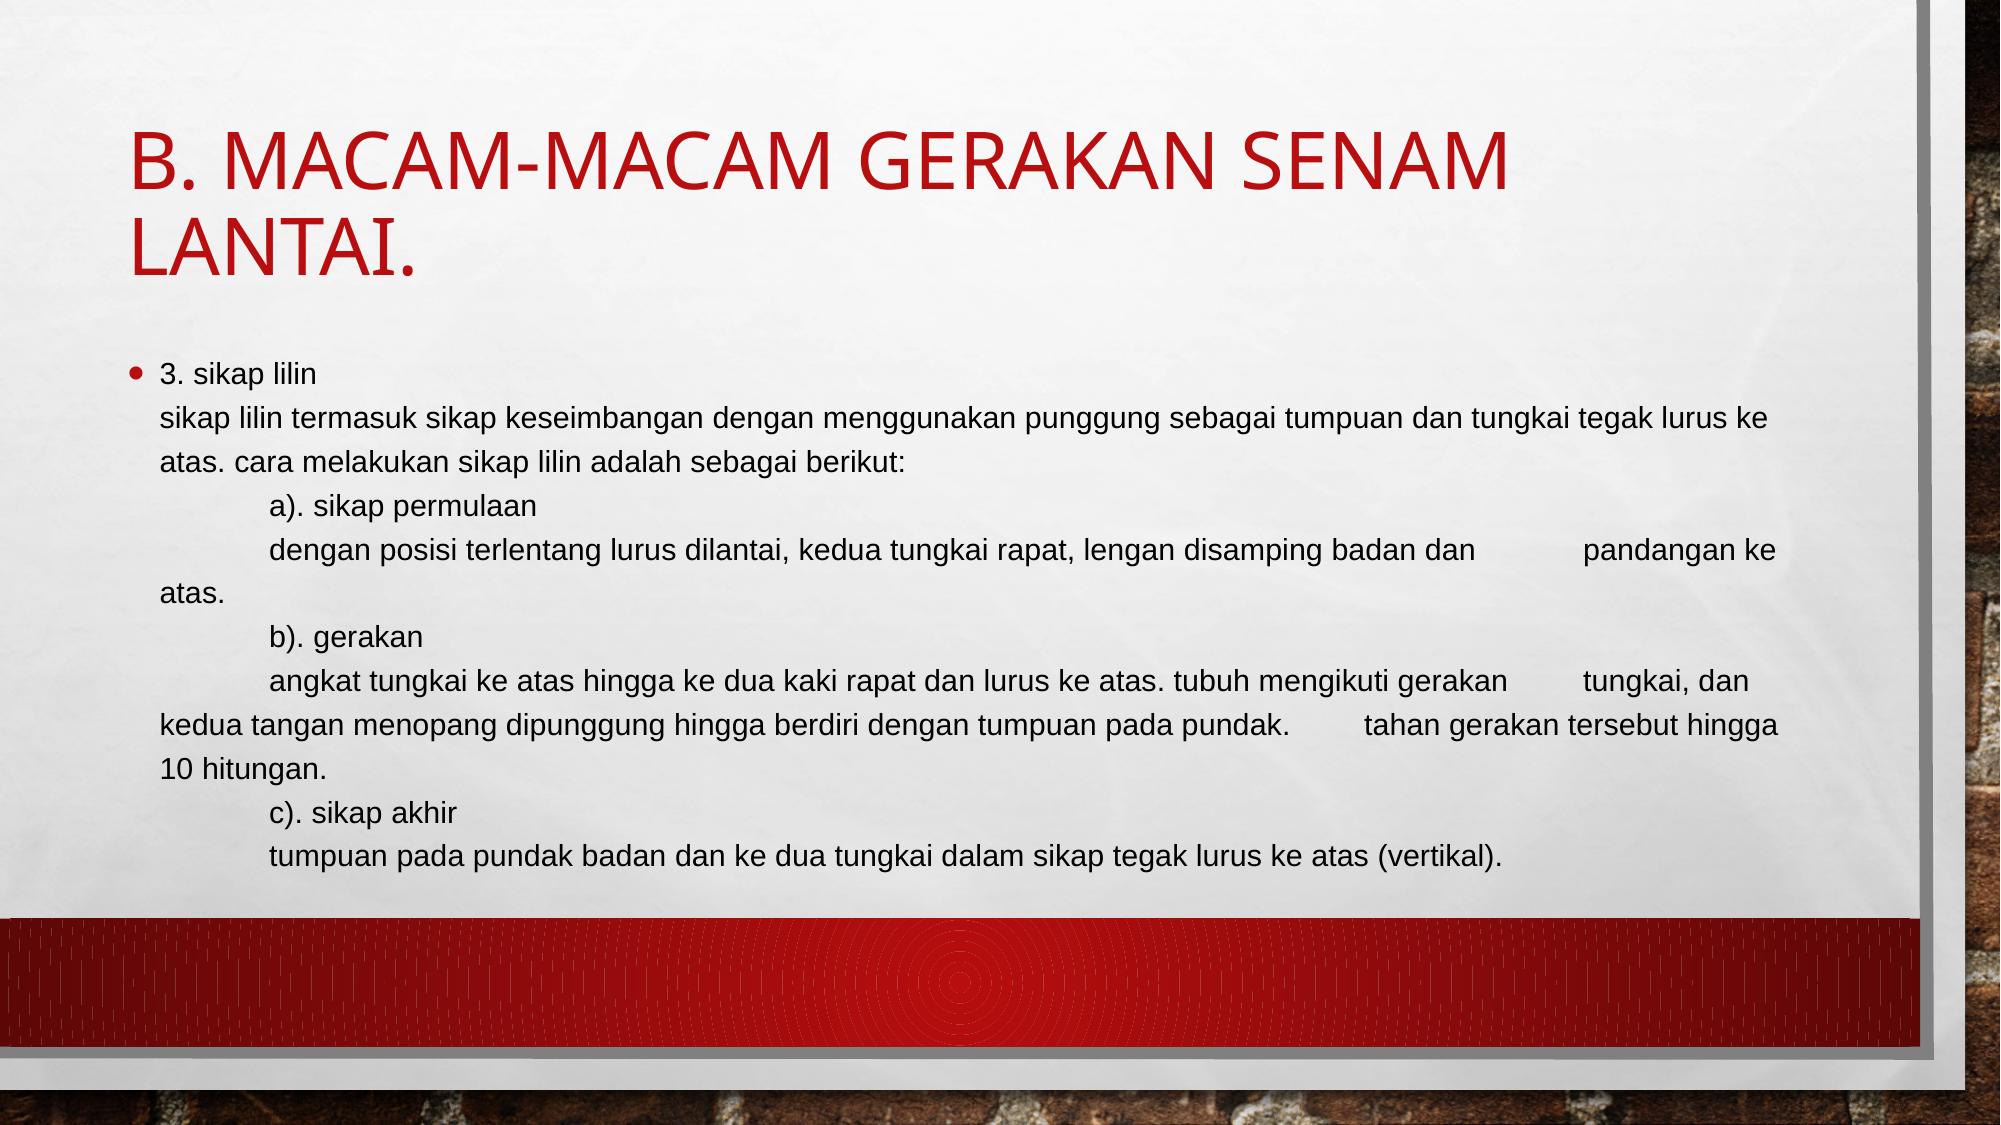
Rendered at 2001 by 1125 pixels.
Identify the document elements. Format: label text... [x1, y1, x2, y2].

title B. Macam-macam gerakan senam lantai. [112, 112, 1818, 302]
picture [0, 0, 2000, 1125]
list 3. sikap lilin sikap lilin termasuk sikap keseimbangan dengan menggunakan punggung sebagai tumpuan dan tungkai tegak lurus ke atas. cara melakukan sikap lilin adalah sebagai berikut: a). sikap permulaan dengan posisi terlentang lurus dilantai, kedua tungkai rapat, lengan disamping badan dan pandangan ke atas. b). gerakan angkat tungkai ke atas hingga ke dua kaki rapat dan lurus ke atas. tubuh mengikuti gerakan tungkai, dan kedua tangan menopang dipunggung hingga berdiri dengan tumpuan pada pundak. tahan gerakan tersebut hingga 10 hitungan. c). sikap akhir tumpuan pada pundak badan dan ke dua tungkai dalam sikap tegak lurus ke atas (vertikal). [112, 338, 1818, 882]
